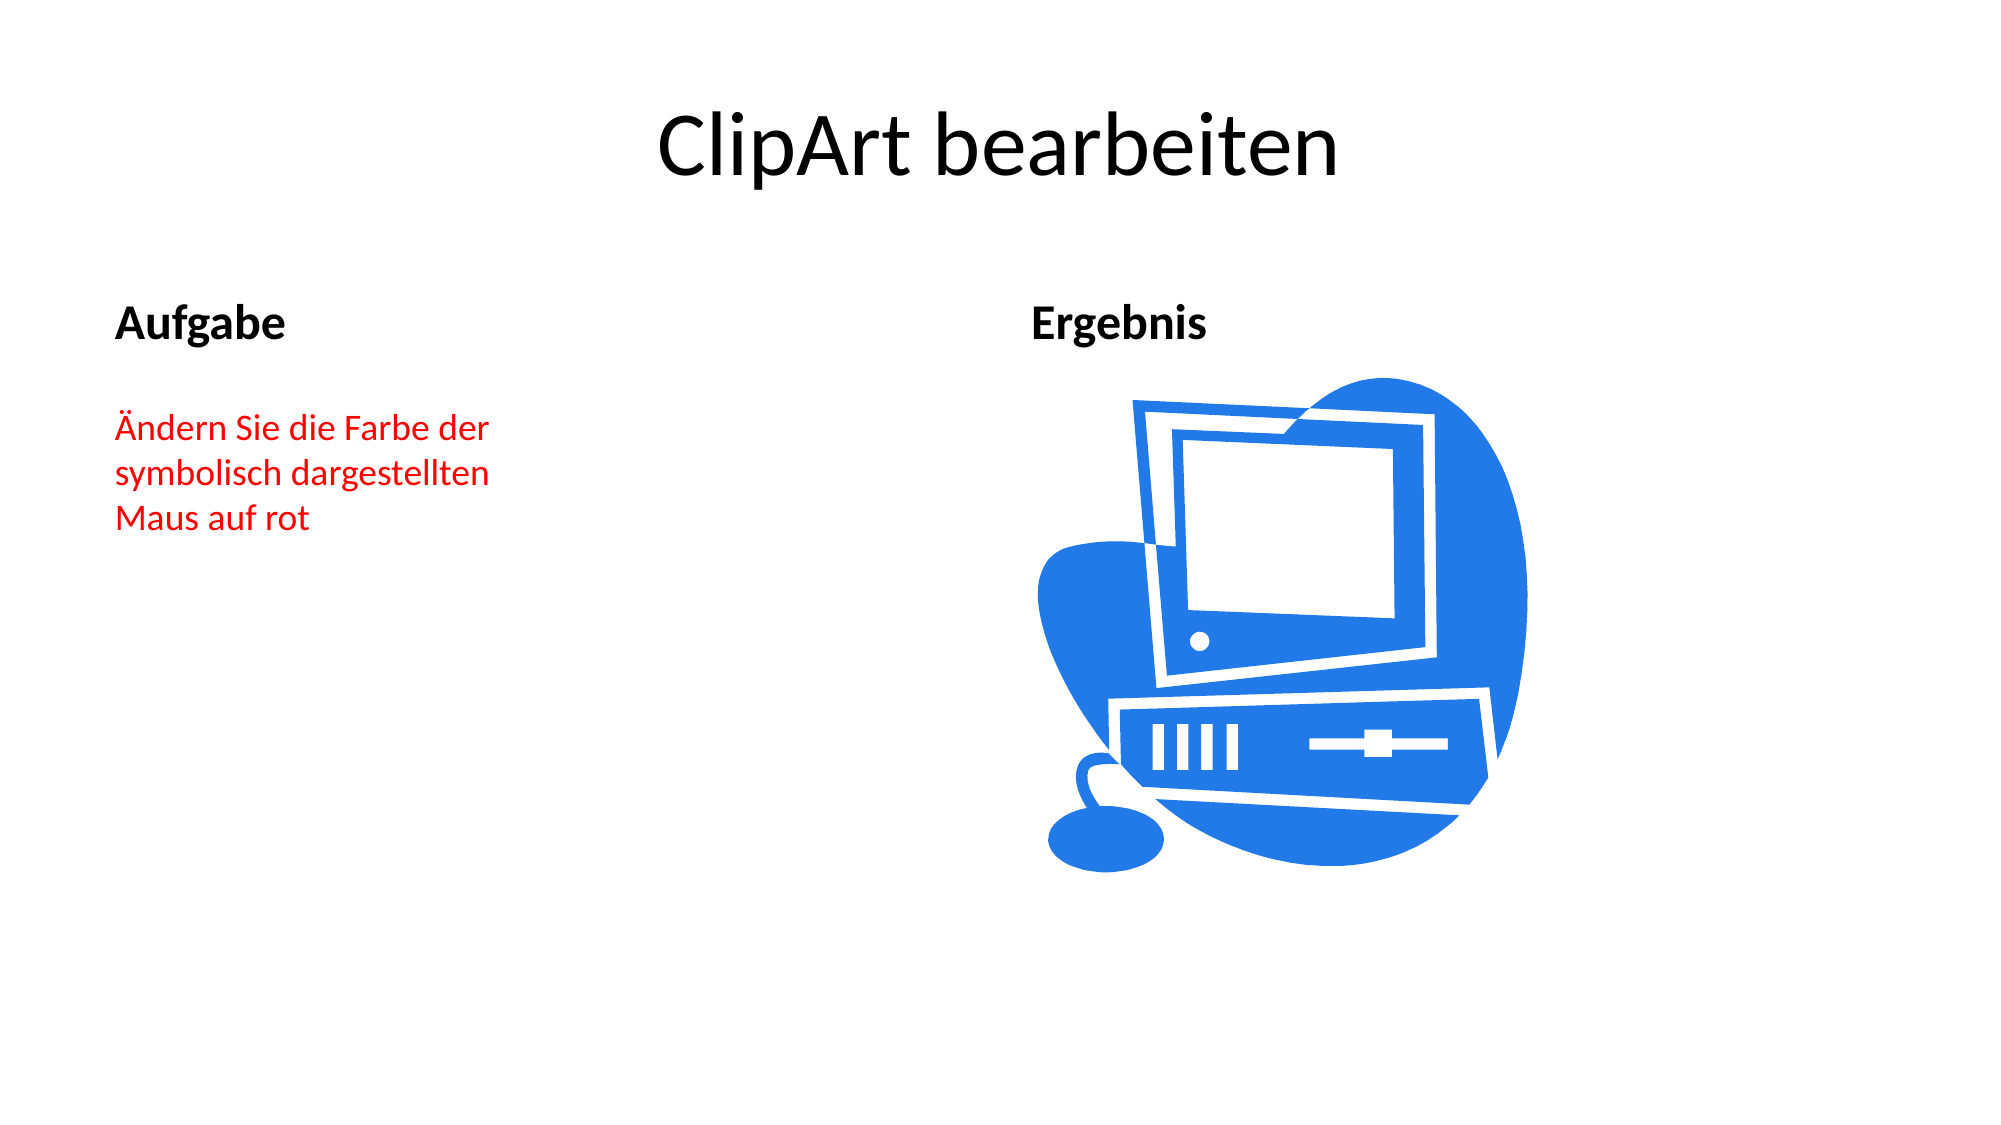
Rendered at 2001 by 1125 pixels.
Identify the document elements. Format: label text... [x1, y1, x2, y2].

list Aufgabe [99, 251, 984, 357]
title ClipArt bearbeiten [99, 45, 1900, 233]
list Ergebnis [1015, 251, 1900, 357]
picture [1035, 374, 1540, 873]
text_box Ändern Sie die Farbe der symbolisch dargestellten Maus auf rot [99, 395, 511, 546]
